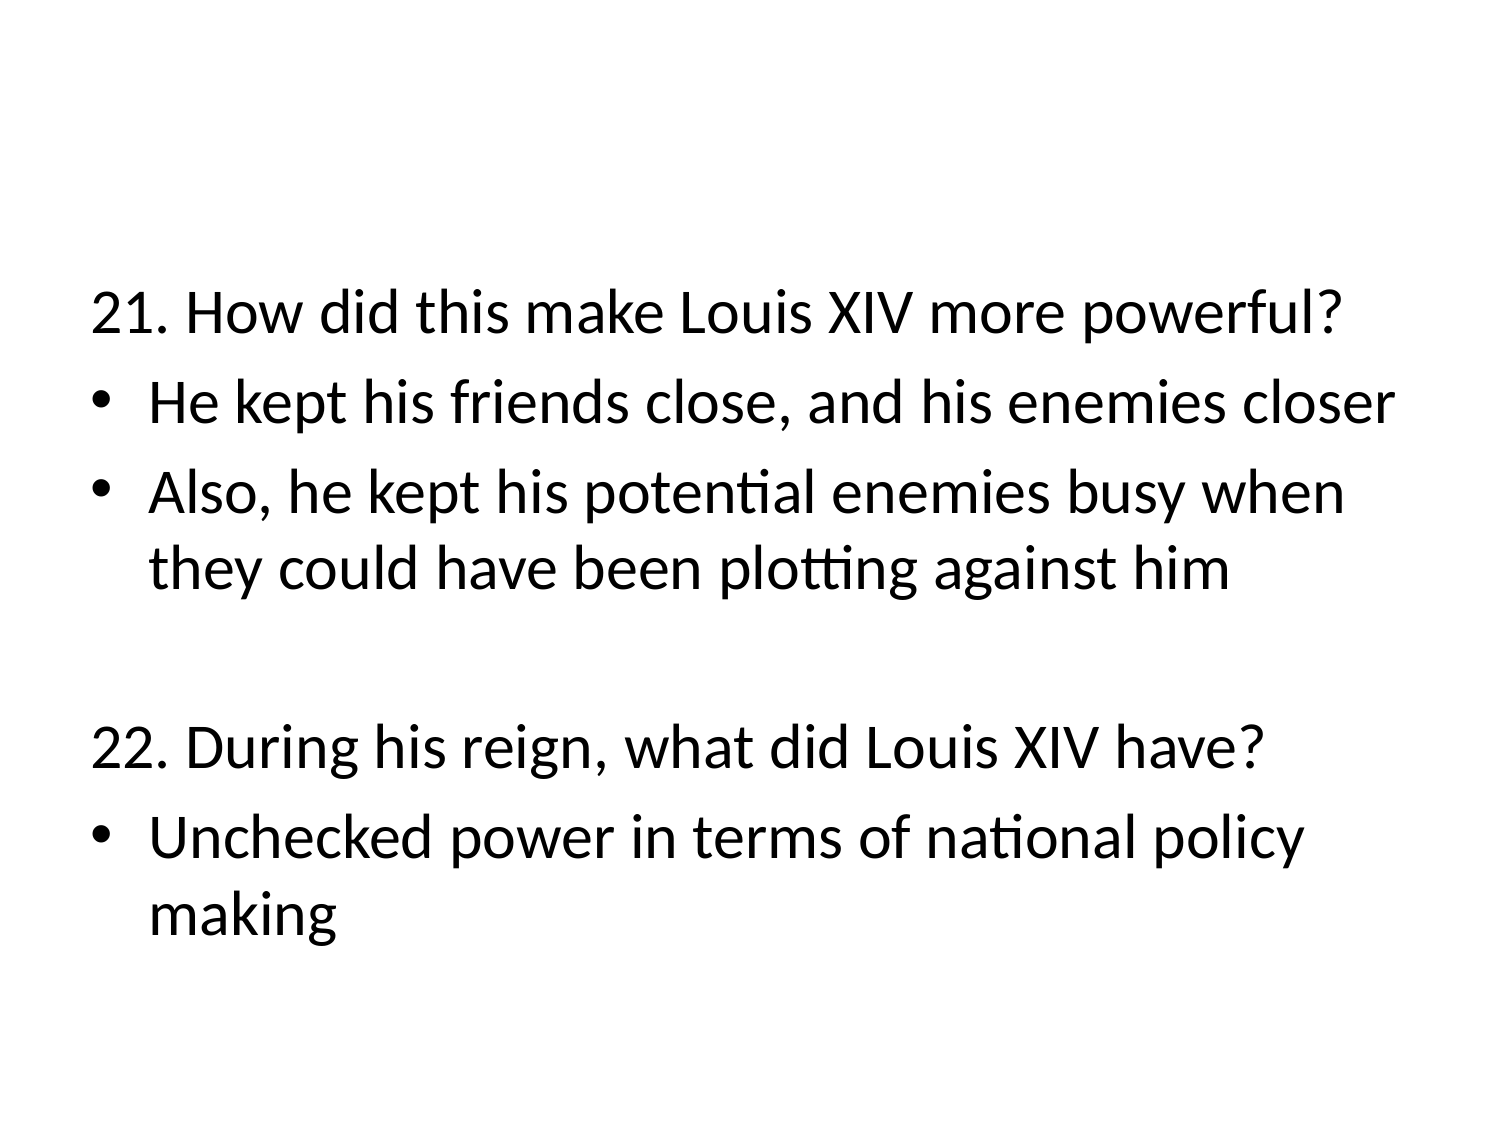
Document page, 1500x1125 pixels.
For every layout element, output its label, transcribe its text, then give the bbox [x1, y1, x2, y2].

list 21. How did this make Louis XIV more powerful? He kept his friends close, and his enemies closer Also, he kept his potential enemies busy when they could have been plotting against him 22. During his reign, what did Louis XIV have? Unchecked power in terms of national policy making [75, 262, 1425, 1005]
